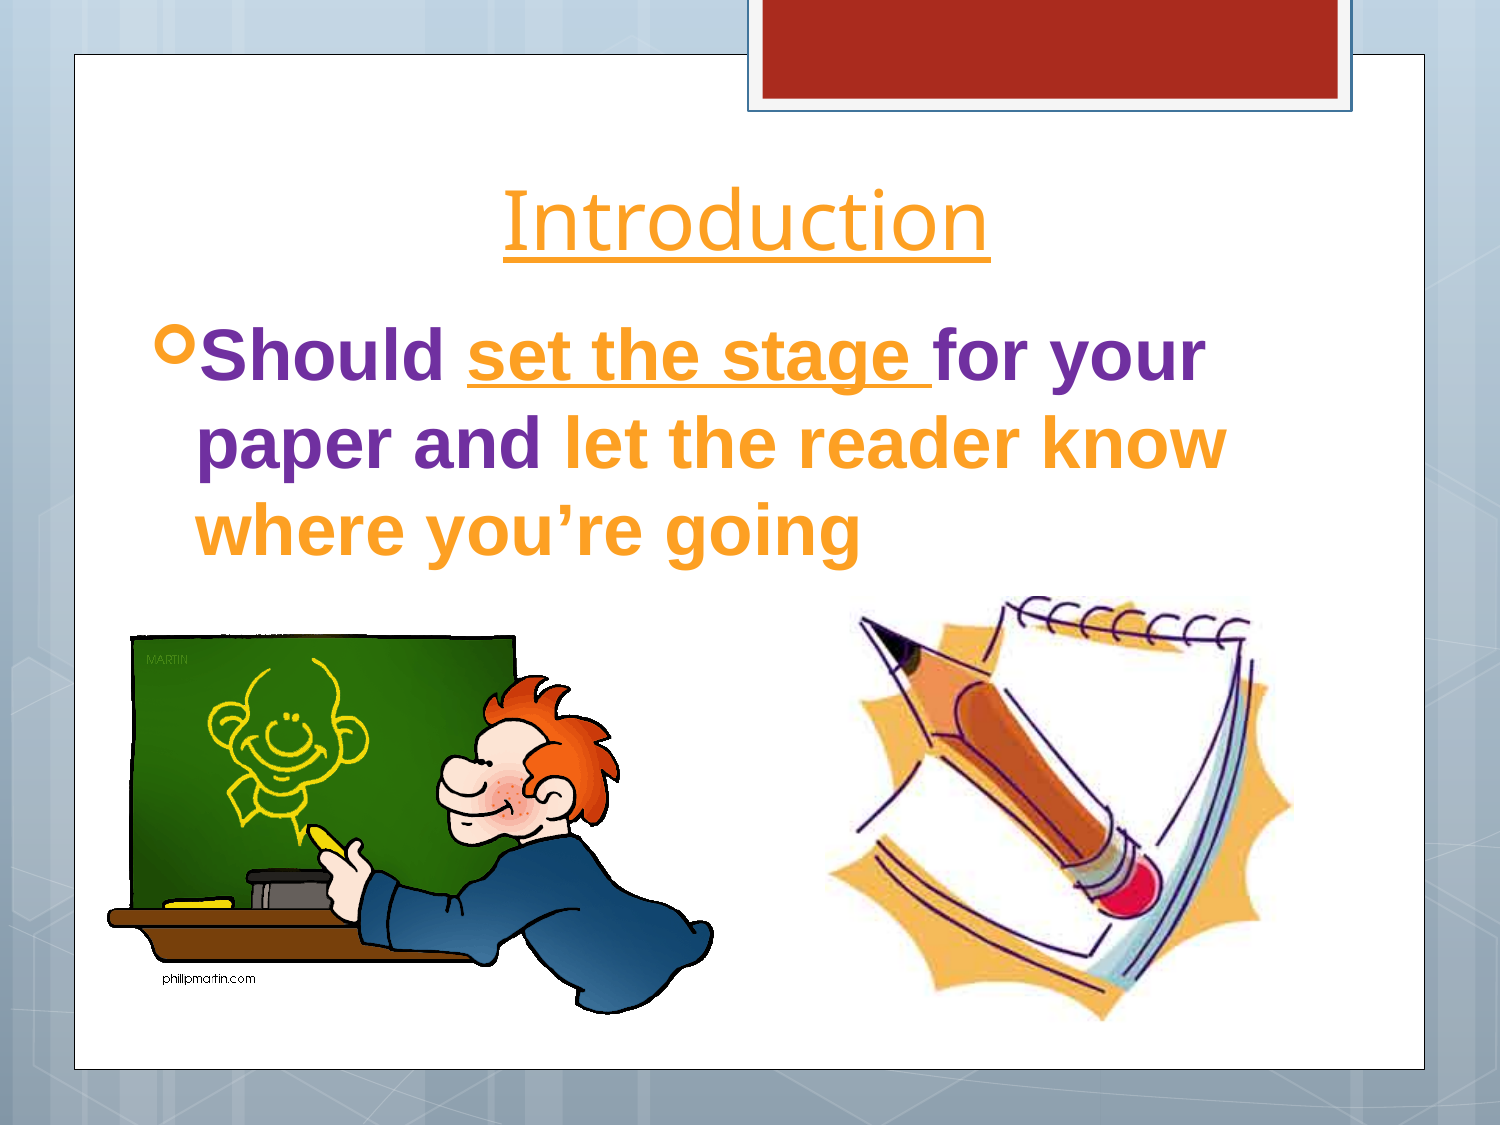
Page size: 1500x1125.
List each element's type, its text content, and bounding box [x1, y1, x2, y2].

picture [824, 595, 1294, 1026]
picture [99, 620, 726, 1026]
title Introduction [171, 87, 1324, 275]
list Should set the stage for your paper and let the reader know where you’re going [75, 299, 1425, 876]
